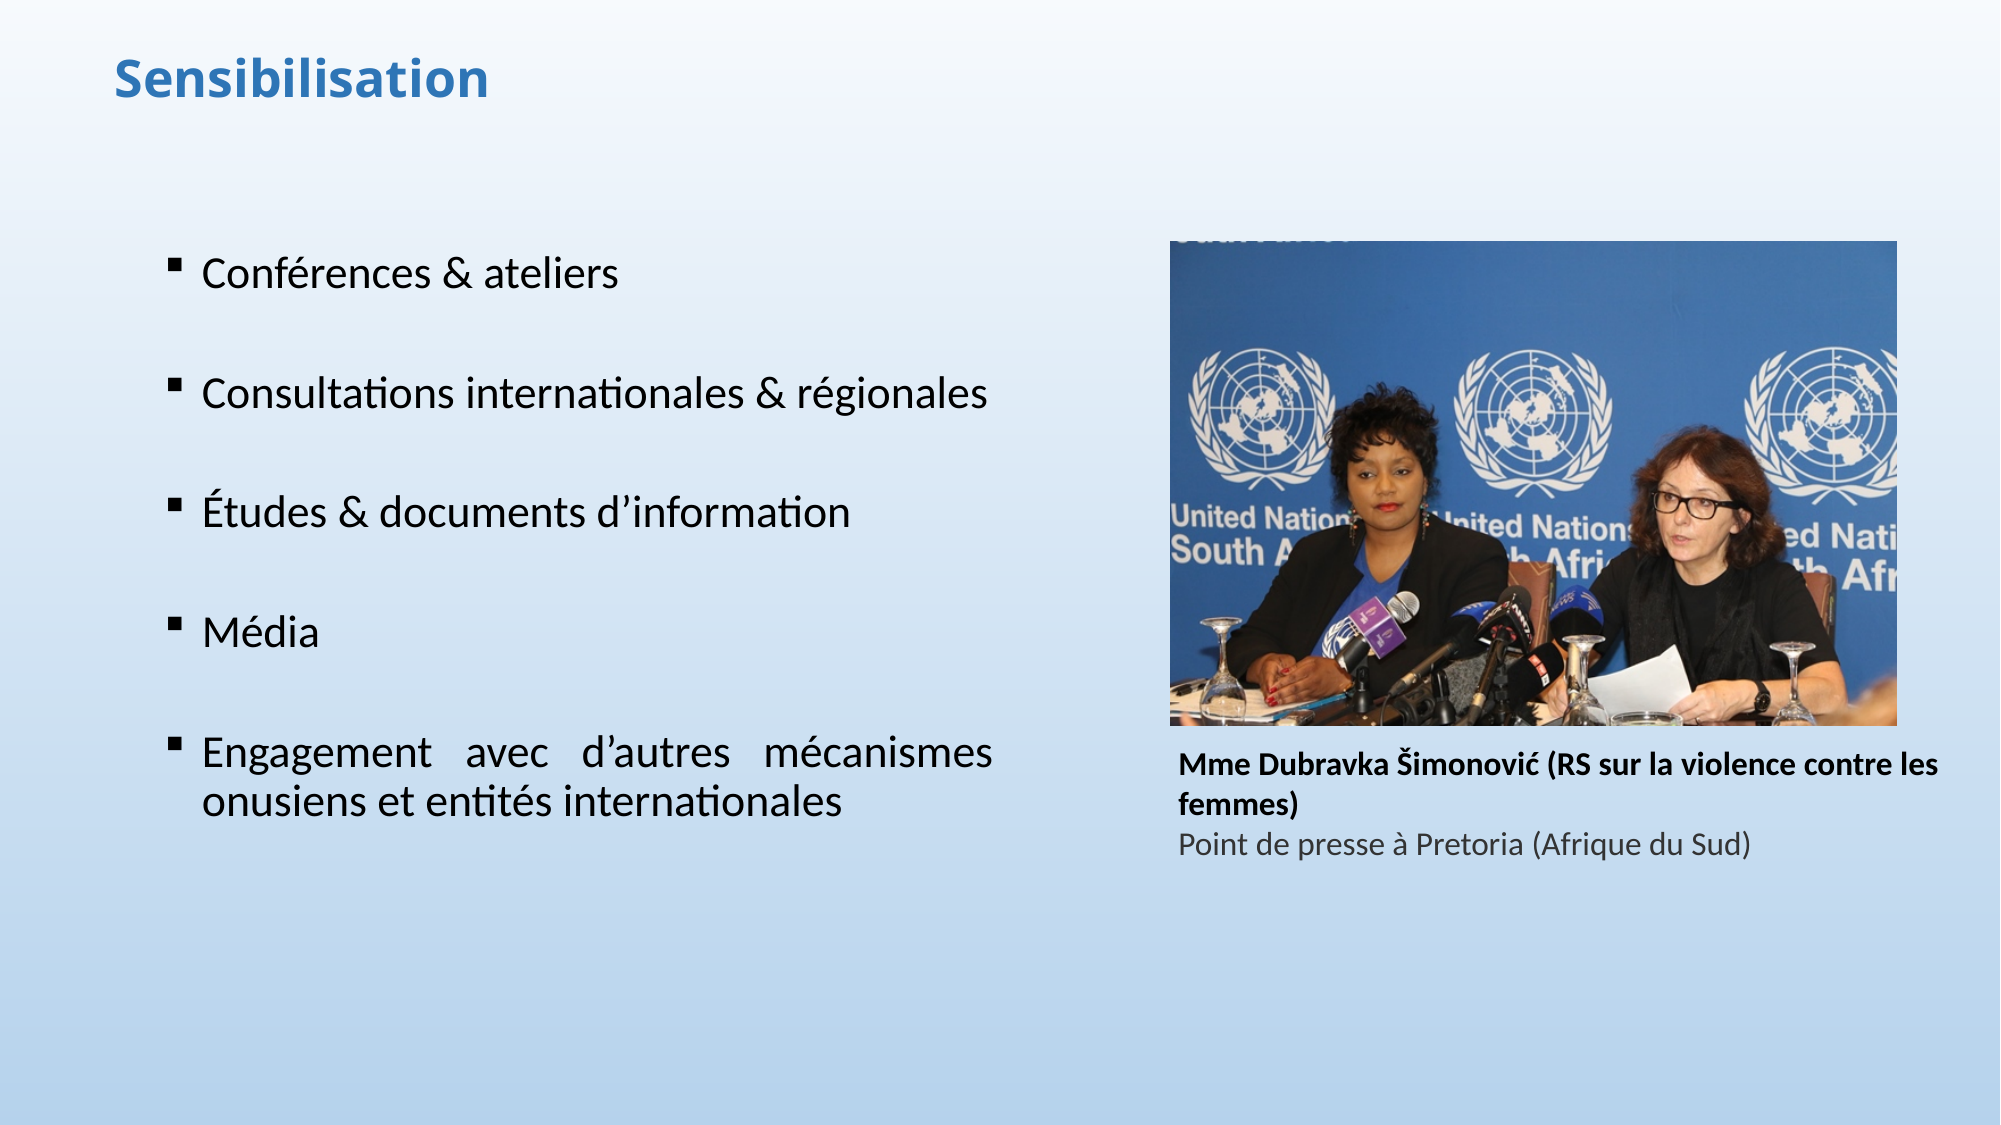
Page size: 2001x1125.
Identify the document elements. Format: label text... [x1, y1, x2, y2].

text_box Conférences & ateliers Consultations internationales & régionales Études & documents d’information Média Engagement avec d’autres mécanismes onusiens et entités internationales [149, 241, 1009, 1079]
title Sensibilisation [90, 45, 1223, 162]
picture [1170, 241, 1897, 726]
text_box Mme Dubravka Šimonović (RS sur la violence contre les femmes) Point de presse à Pretoria (Afrique du Sud) [1170, 735, 1977, 870]
